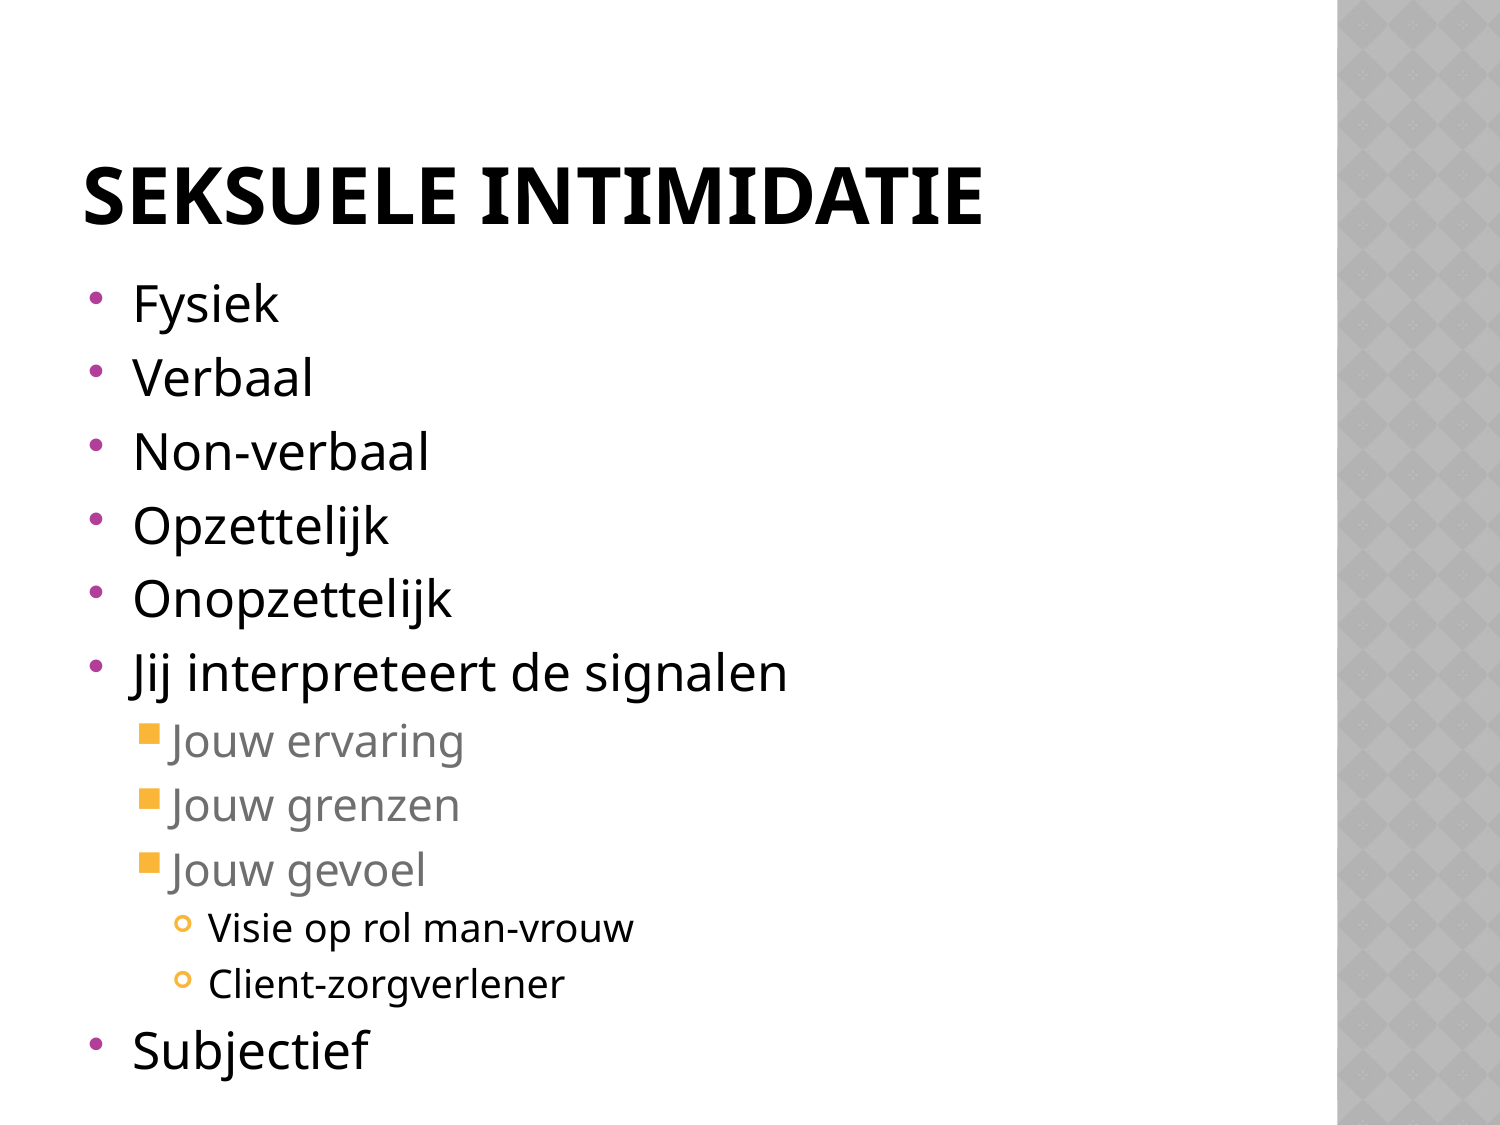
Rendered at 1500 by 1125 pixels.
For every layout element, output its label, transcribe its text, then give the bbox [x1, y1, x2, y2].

title Seksuele intimidatie [75, 52, 1263, 240]
list Fysiek Verbaal Non-verbaal Opzettelijk Onopzettelijk Jij interpreteert de signalen Jouw ervaring Jouw grenzen Jouw gevoel Visie op rol man-vrouw Client-zorgverlener Subjectief [75, 264, 1263, 1094]
